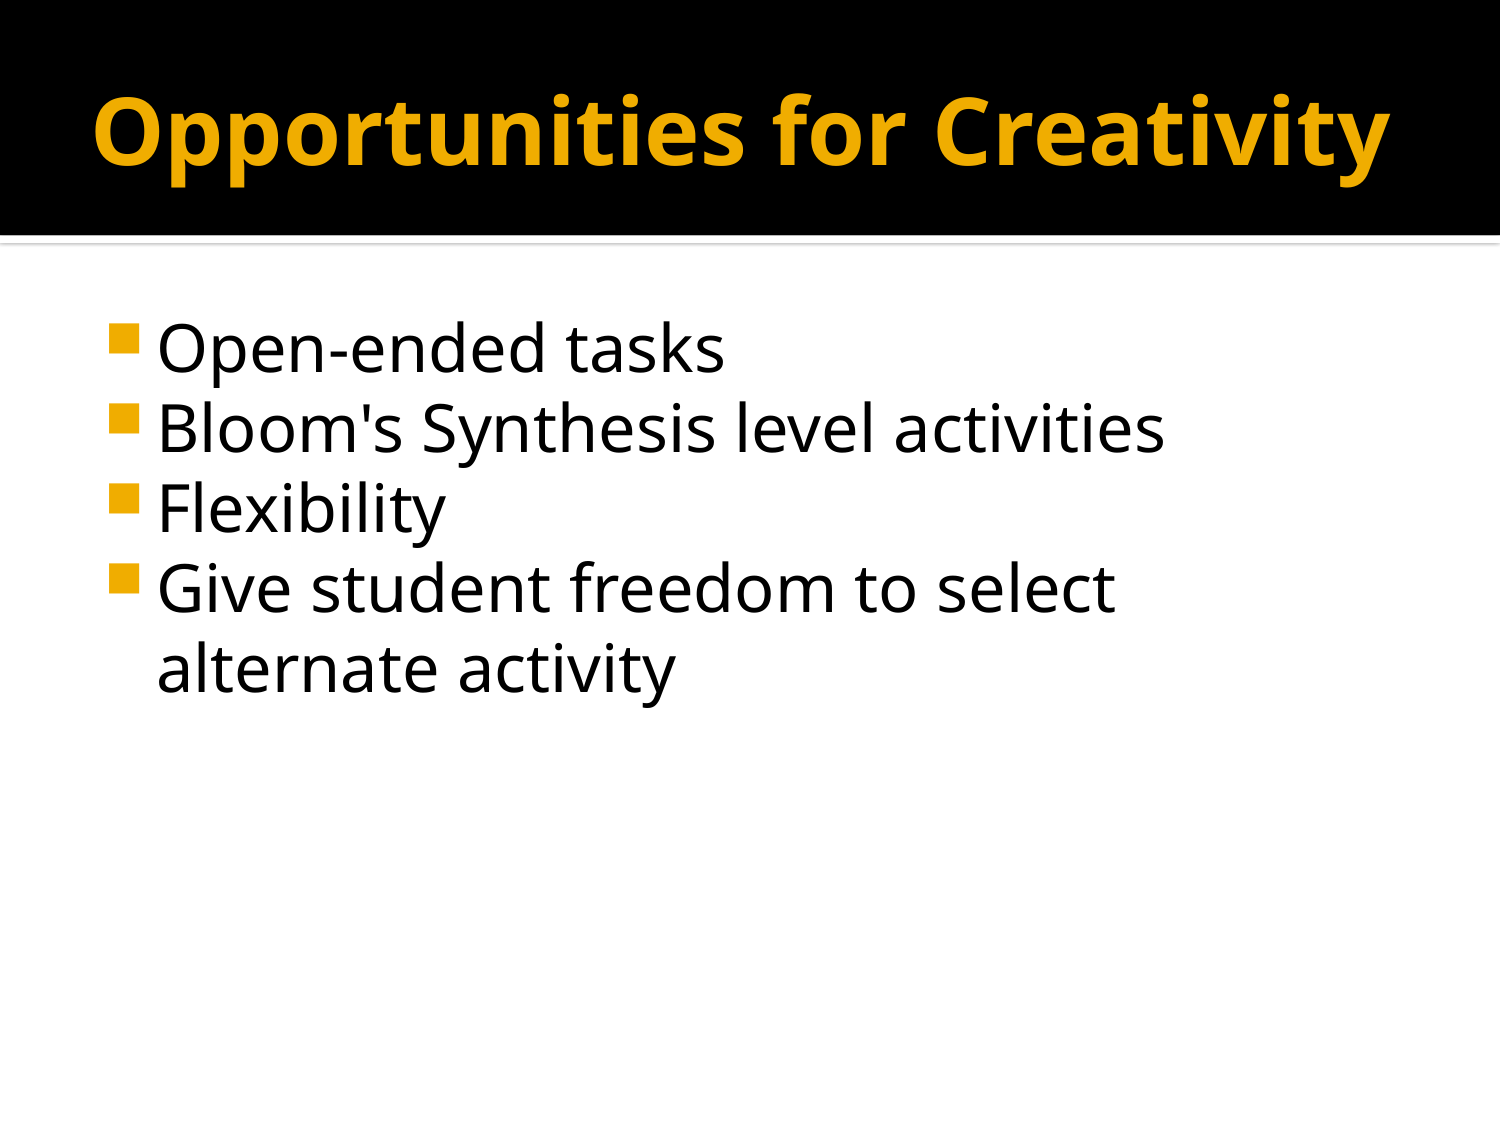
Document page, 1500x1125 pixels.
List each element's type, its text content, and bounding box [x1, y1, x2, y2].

list Open-ended tasks Bloom's Synthesis level activities Flexibility Give student freedom to select alternate activity [75, 291, 1425, 1050]
title Opportunities for Creativity [75, 25, 1425, 231]
